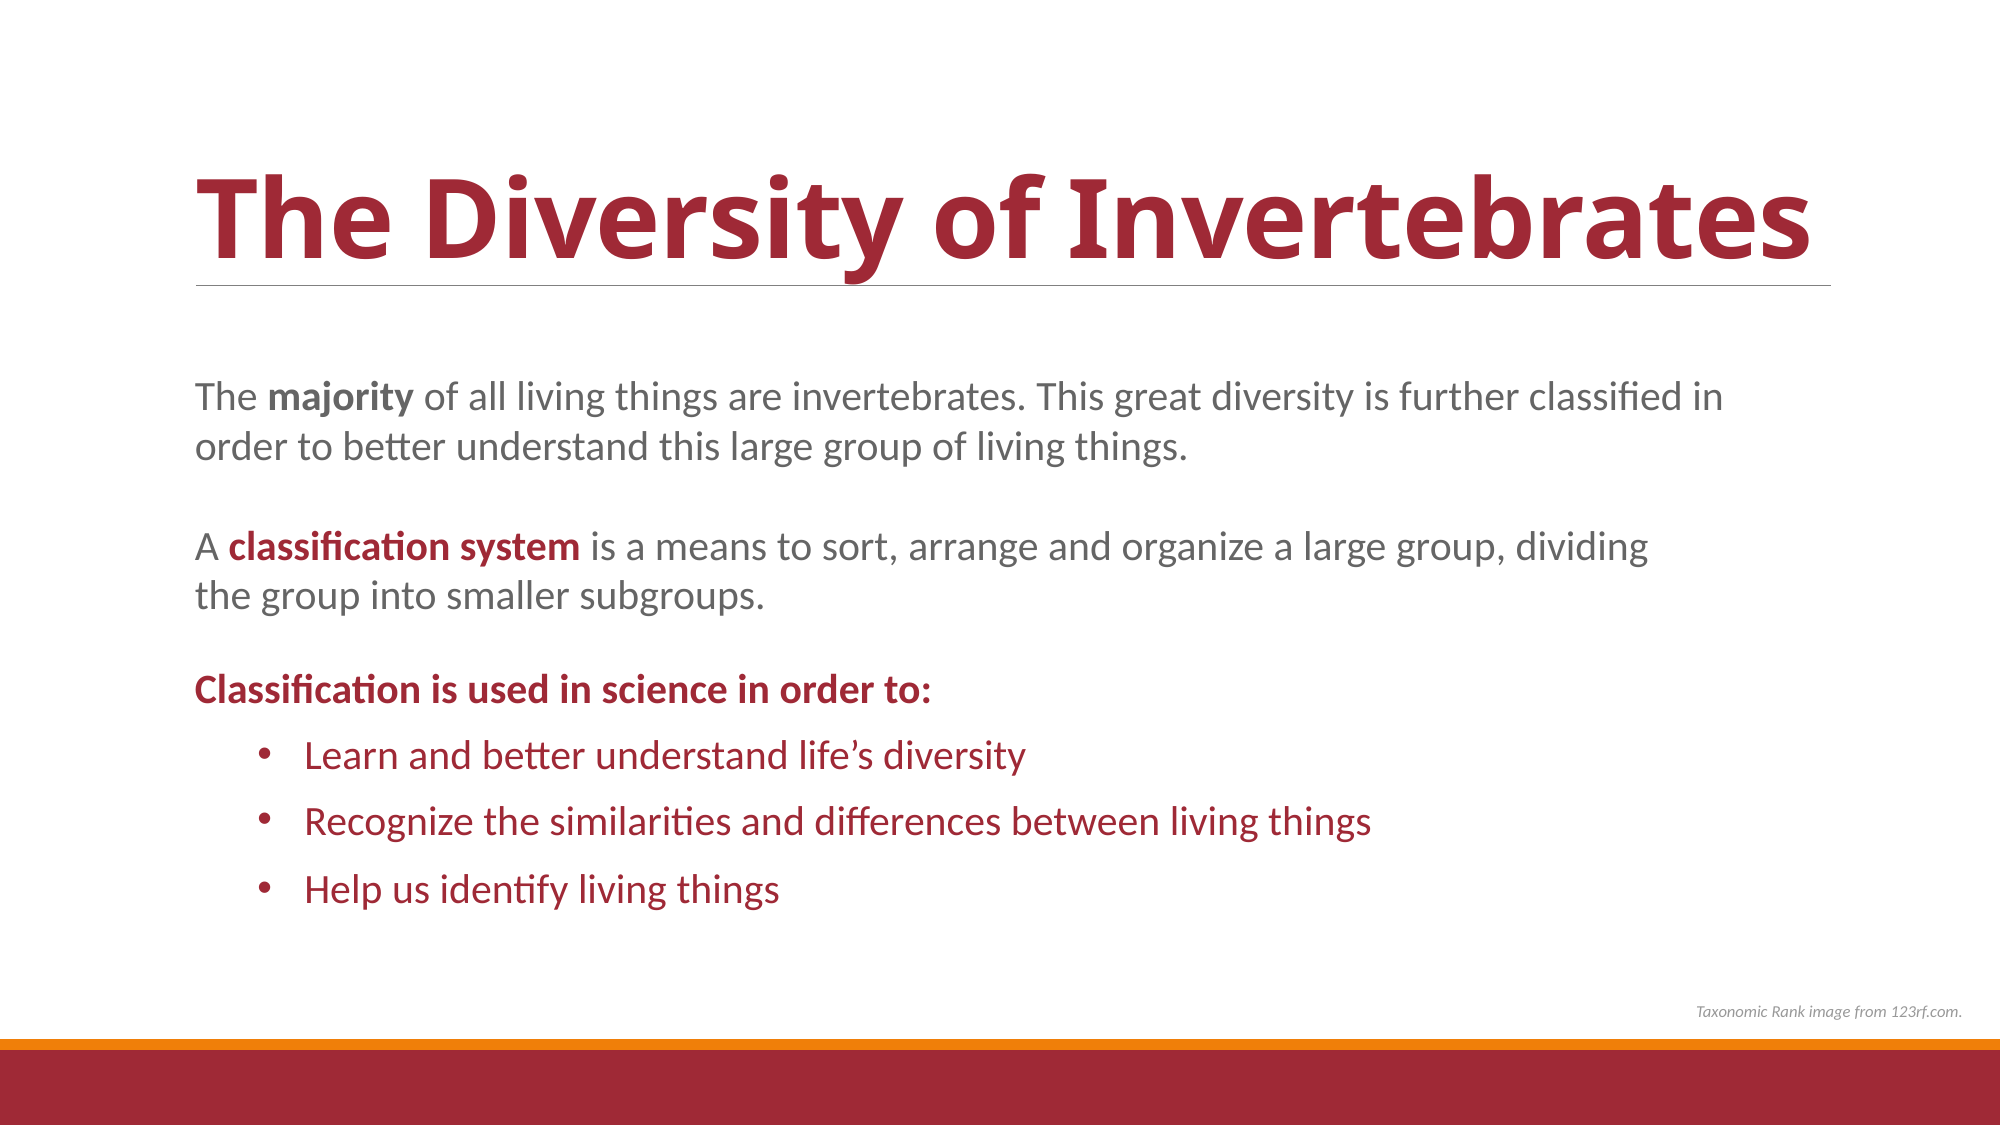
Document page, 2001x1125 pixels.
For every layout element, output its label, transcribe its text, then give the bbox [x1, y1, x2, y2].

text_box Help us identify living things [242, 854, 1679, 920]
text_box The Diversity of Invertebrates [179, 50, 1830, 289]
text_box Recognize the similarities and differences between living things [242, 786, 1679, 851]
text_box Taxonomic Rank image from 123rf.com. [1681, 993, 1979, 1028]
text_box Learn and better understand life’s diversity [242, 720, 1624, 786]
text_box The majority of all living things are invertebrates. This great diversity is further classified in order to better understand this large group of living things. [180, 361, 1802, 527]
text_box Classification is used in science in order to: [179, 654, 1022, 720]
text_box A classification system is a means to sort, arrange and organize a large group, dividing the group into smaller subgroups. [179, 511, 1678, 676]
